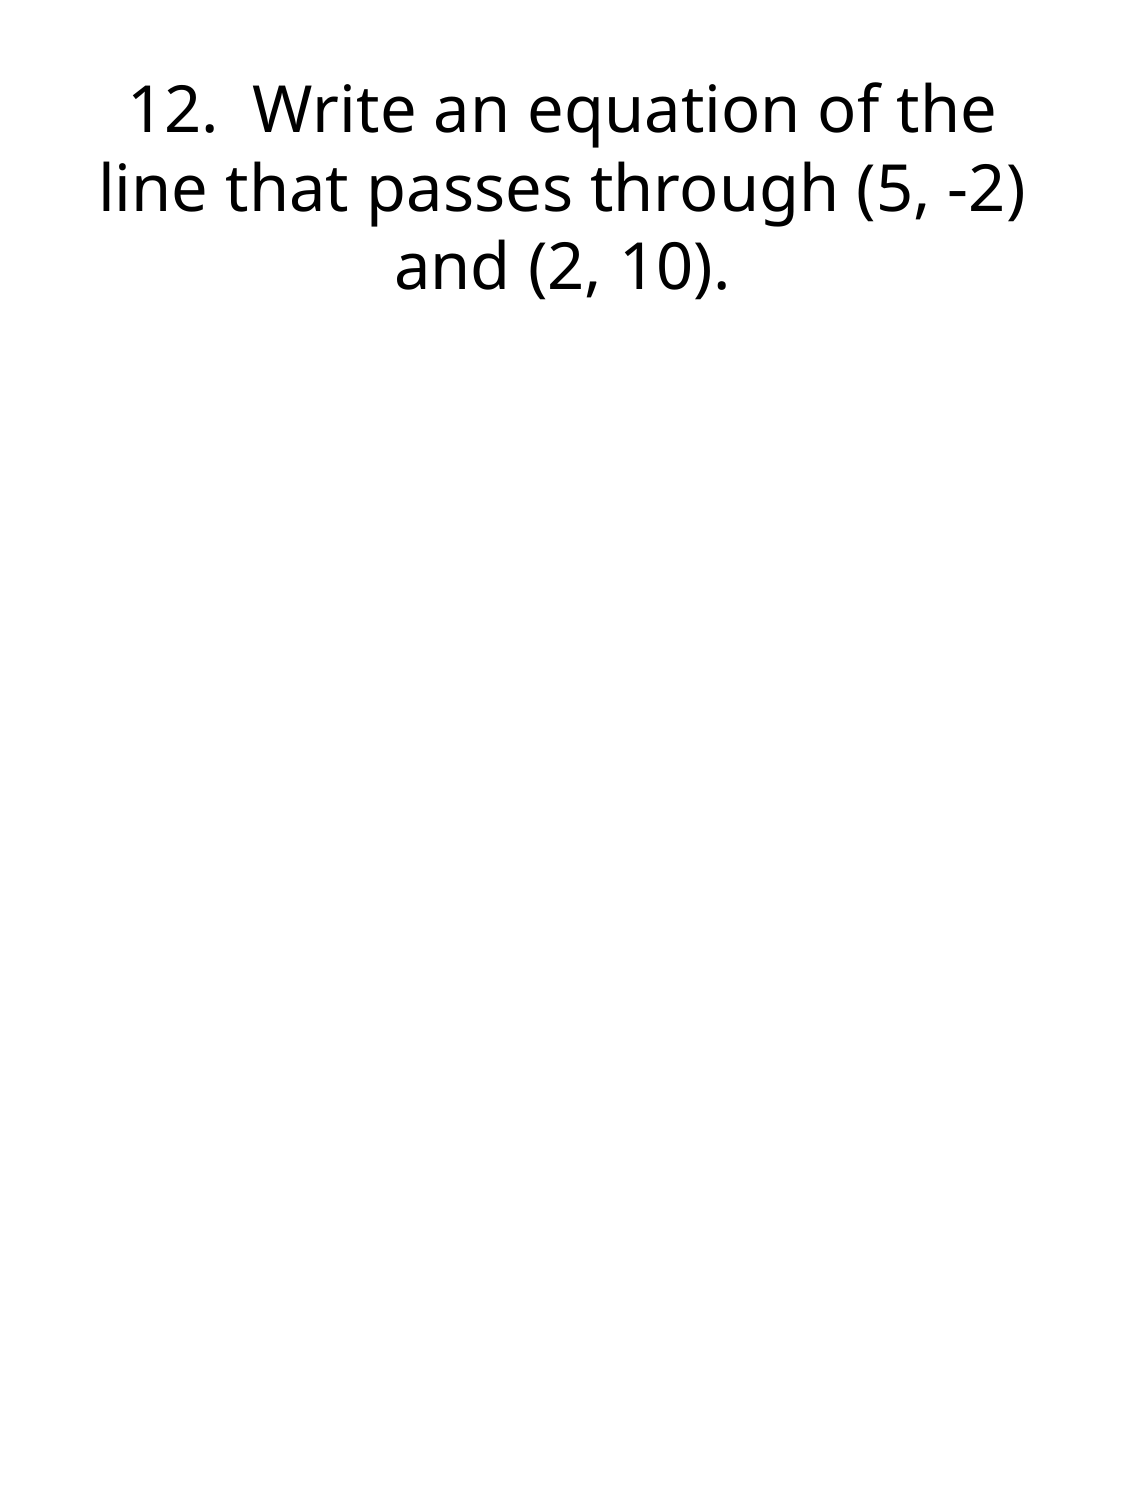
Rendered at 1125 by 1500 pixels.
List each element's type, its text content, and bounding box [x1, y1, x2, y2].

title 12. Write an equation of the line that passes through (5, -2) and (2, 10). [56, 60, 1069, 310]
